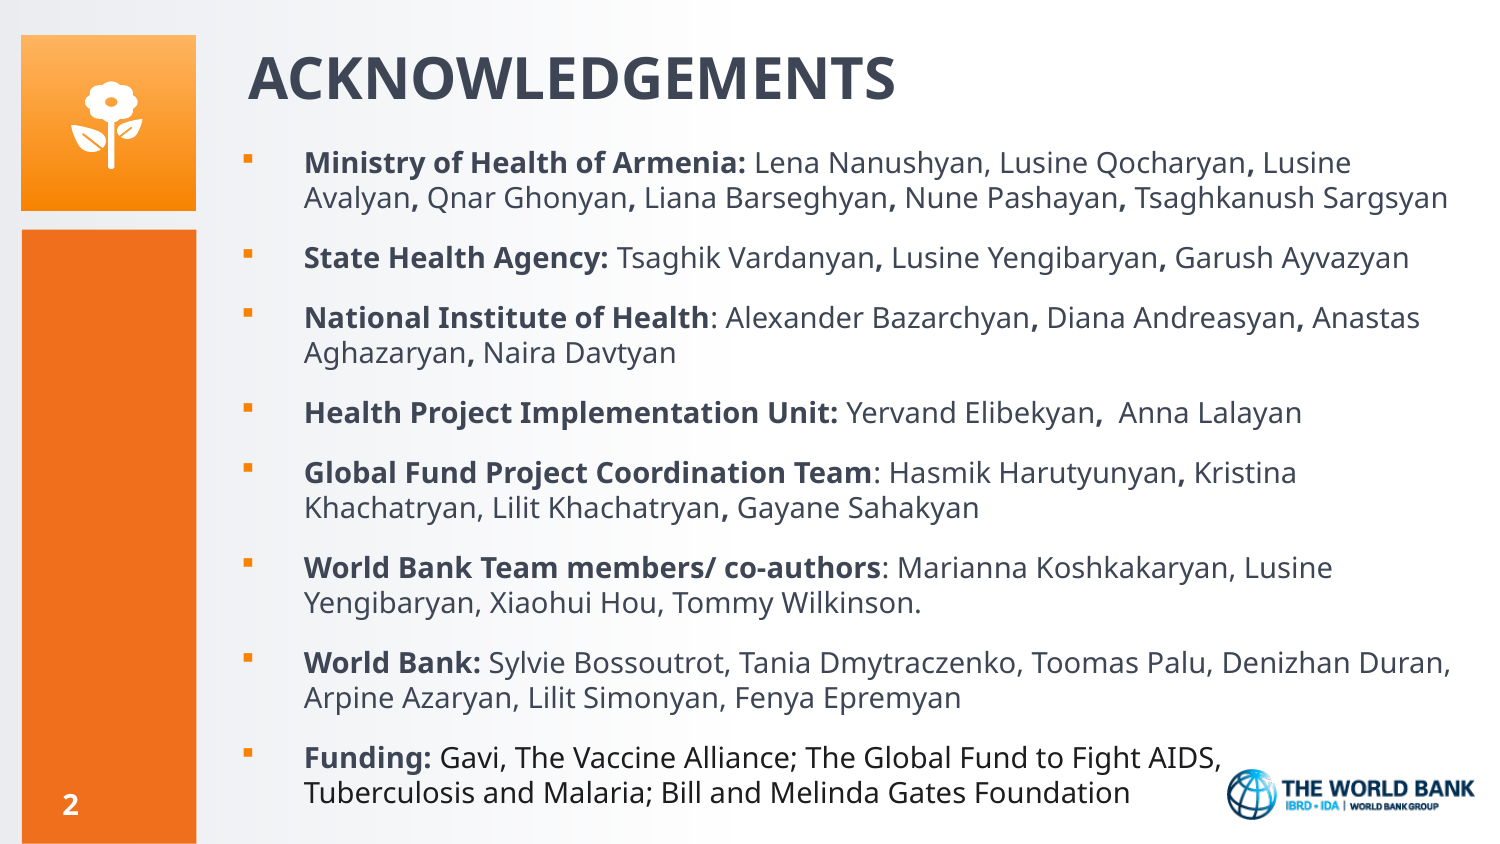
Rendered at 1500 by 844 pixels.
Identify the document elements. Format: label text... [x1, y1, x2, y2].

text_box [71, 81, 143, 170]
list Ministry of Health of Armenia: Lena Nanushyan, Lusine Qocharyan, Lusine Avalyan, Qnar Ghonyan, Liana Barseghyan, Nune Pashayan, Tsaghkanush Sargsyan State Health Agency: Tsaghik Vardanyan, Lusine Yengibaryan, Garush Ayvazyan National Institute of Health: Alexander Bazarchyan, Diana Andreasyan, Anastas Aghazaryan, Naira Davtyan Health Project Implementation Unit: Yervand Elibekyan, Anna Lalayan Global Fund Project Coordination Team: Hasmik Harutyunyan, Kristina Khachatryan, Lilit Khachatryan, Gayane Sahakyan World Bank Team members/ co-authors: Marianna Koshkakaryan, Lusine Yengibaryan, Xiaohui Hou, Tommy Wilkinson. World Bank: Sylvie Bossoutrot, Tania Dmytraczenko, Toomas Palu, Denizhan Duran, Arpine Azaryan, Lilit Simonyan, Fenya Epremyan Funding: Gavi, The Vaccine Alliance; The Global Fund to Fight AIDS, Tuberculosis and Malaria; Bill and Melinda Gates Foundation [229, 144, 1461, 832]
picture [1461, 769, 1475, 820]
title ACKNOWLEDGEMENTS [248, 47, 1146, 113]
